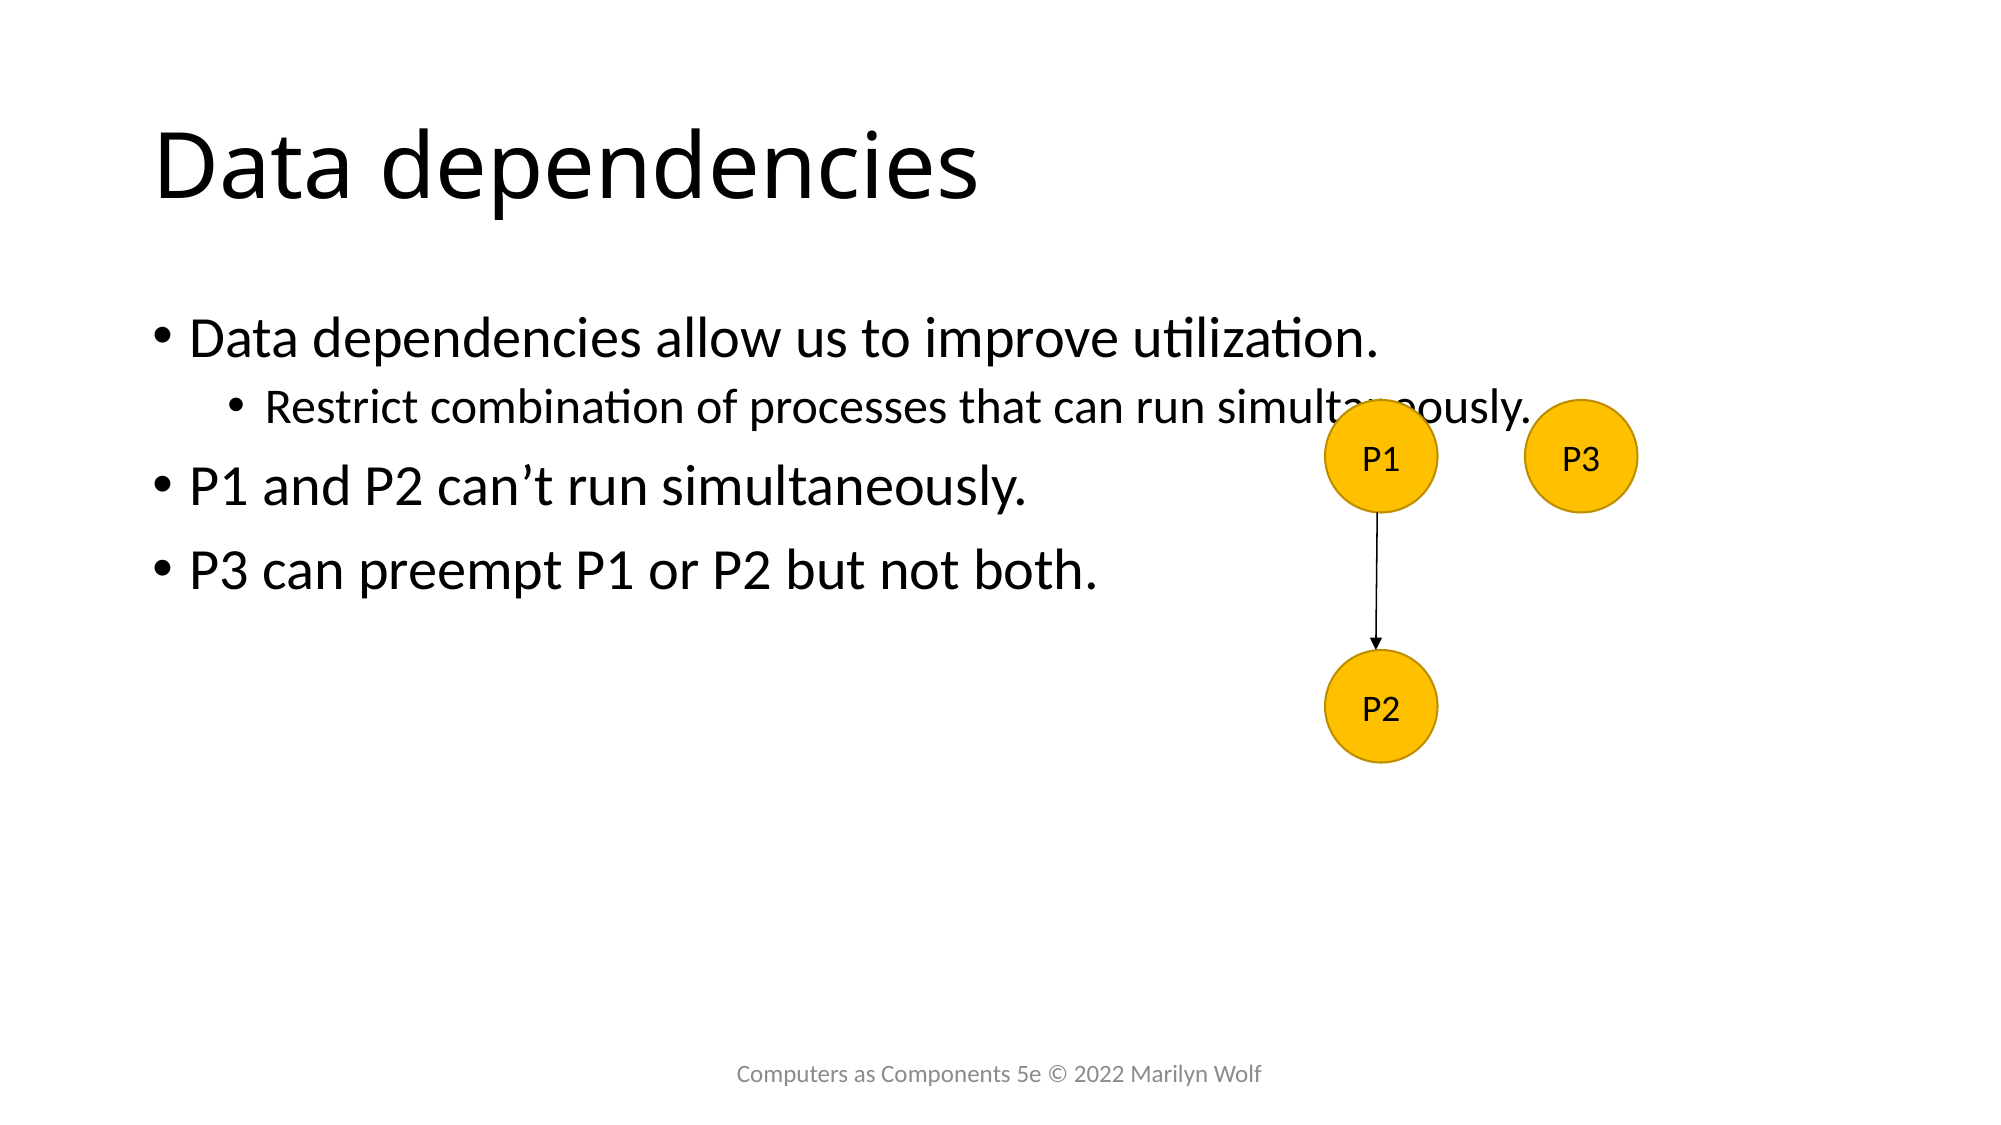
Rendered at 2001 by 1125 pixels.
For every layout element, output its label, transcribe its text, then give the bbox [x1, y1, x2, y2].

footer Computers as Components 5e © 2022 Marilyn Wolf [662, 1042, 1338, 1103]
text_box P1 [1323, 398, 1439, 514]
text_box P3 [1523, 398, 1639, 514]
title Data dependencies [137, 59, 1863, 278]
text_box P2 [1323, 648, 1439, 764]
list Data dependencies allow us to improve utilization. Restrict combination of processes that can run simultaneously. P1 and P2 can’t run simultaneously. P3 can preempt P1 or P2 but not both. [137, 299, 1863, 1014]
text_box [1369, 512, 1383, 650]
